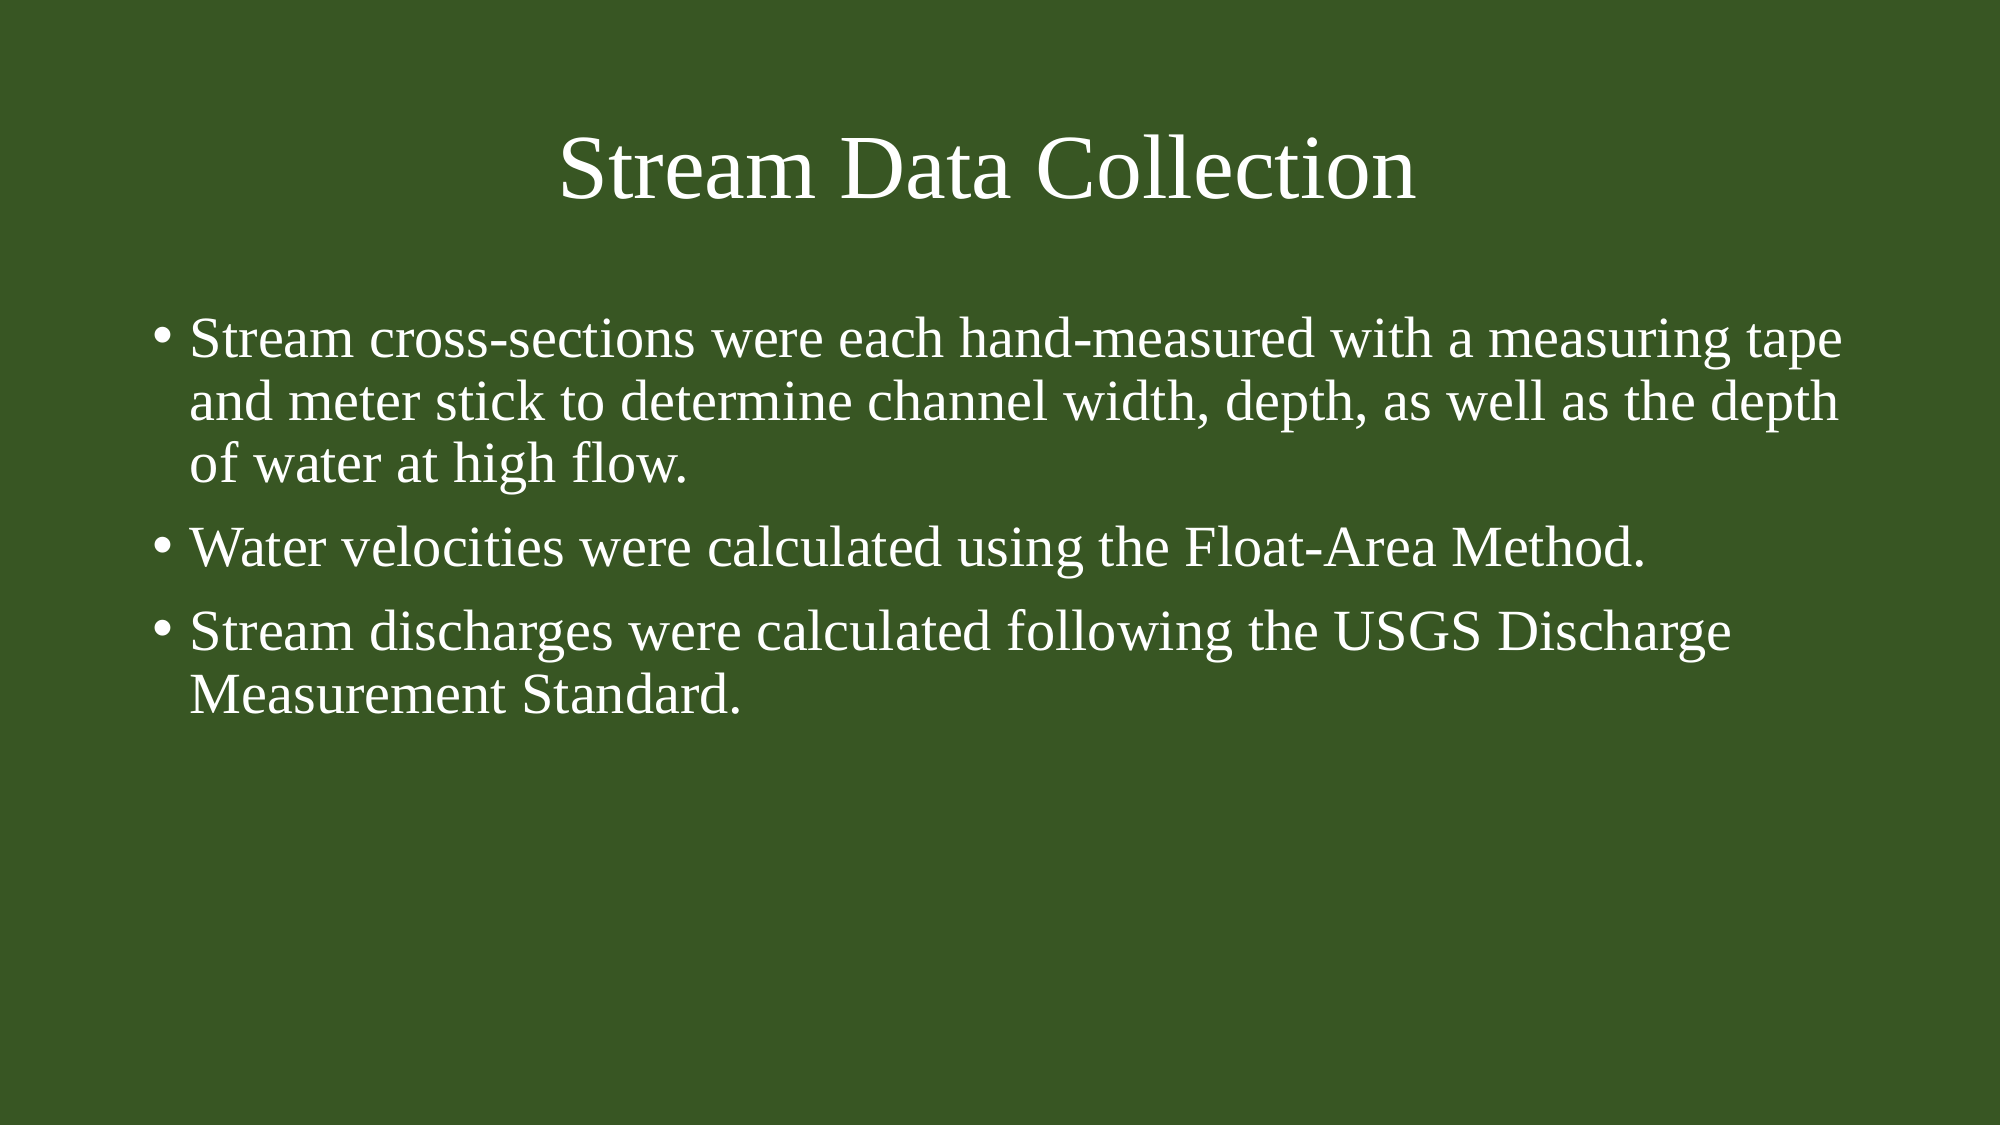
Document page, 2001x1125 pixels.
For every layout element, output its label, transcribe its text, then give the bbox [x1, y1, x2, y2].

list Stream cross-sections were each hand-measured with a measuring tape and meter stick to determine channel width, depth, as well as the depth of water at high flow. Water velocities were calculated using the Float-Area Method. Stream discharges were calculated following the USGS Discharge Measurement Standard. [137, 299, 1863, 1014]
title Stream Data Collection [137, 59, 1863, 278]
